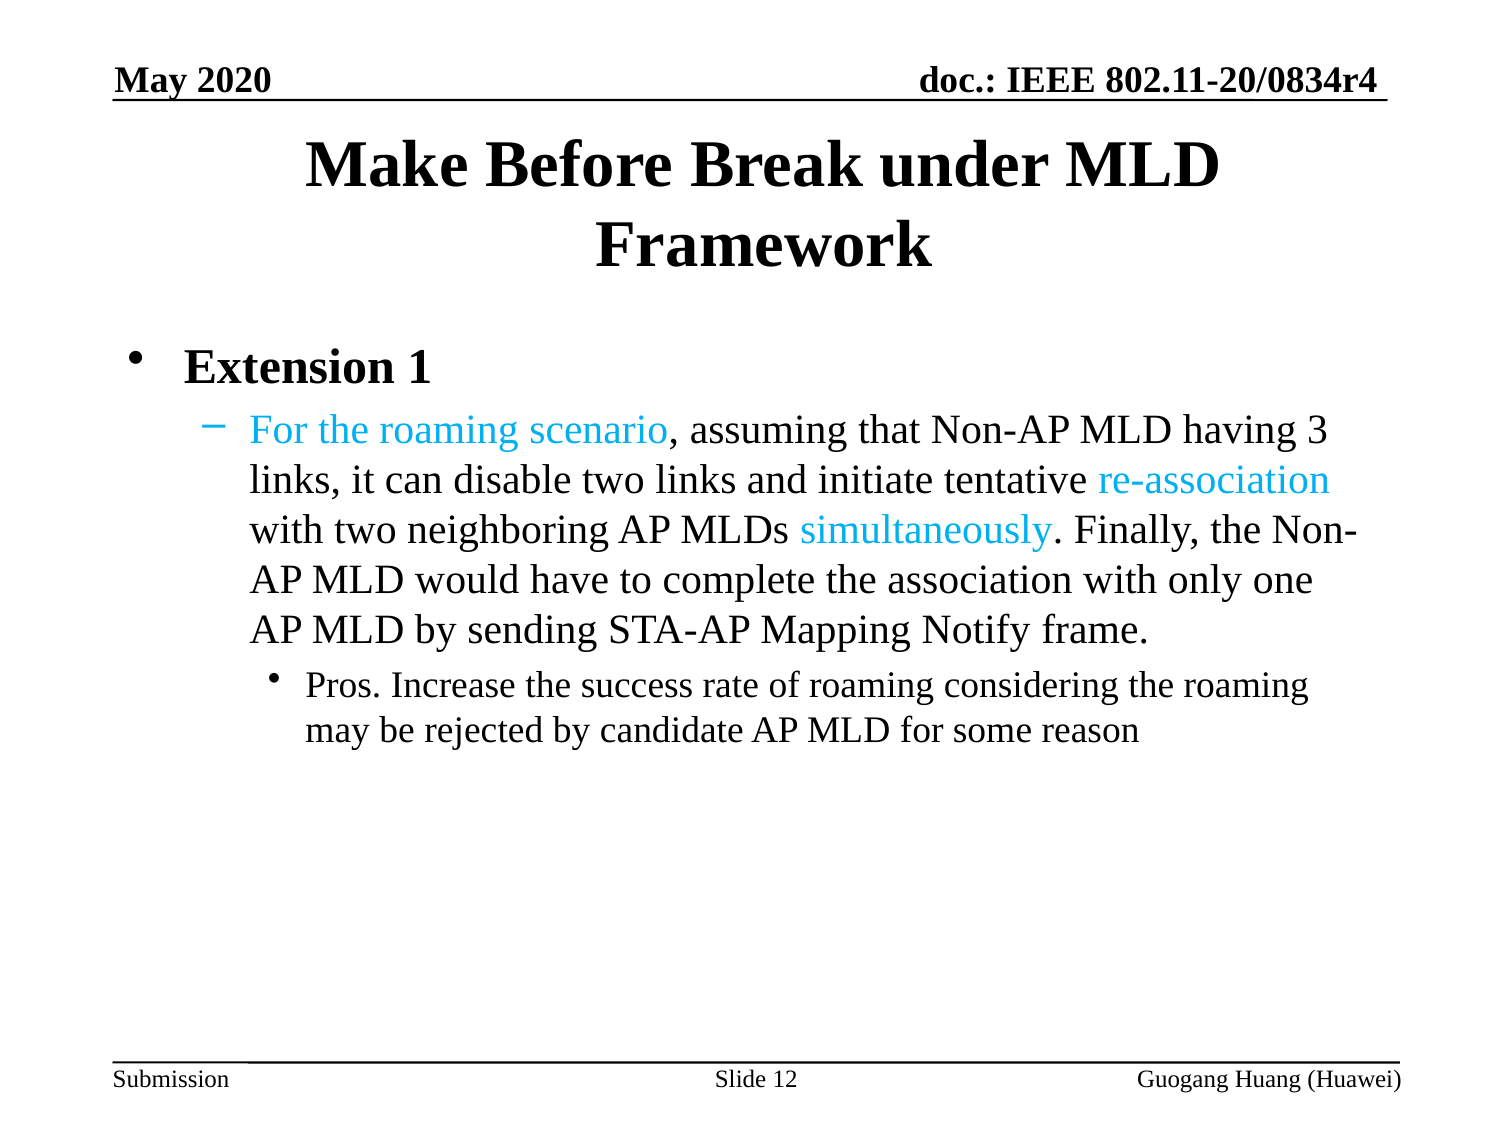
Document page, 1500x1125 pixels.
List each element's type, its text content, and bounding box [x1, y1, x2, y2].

slide_number Slide 12 [712, 1061, 800, 1093]
text_box Make Before Break under MLD Framework [126, 112, 1402, 288]
footer Guogang Huang (Huawei) [1133, 1061, 1402, 1093]
list Extension 1 For the roaming scenario, assuming that Non-AP MLD having 3 links, it can disable two links and initiate tentative re-association with two neighboring AP MLDs simultaneously. Finally, the Non-AP MLD would have to complete the association with only one AP MLD by sending STA-AP Mapping Notify frame. Pros. Increase the success rate of roaming considering the roaming may be rejected by candidate AP MLD for some reason [112, 326, 1388, 1002]
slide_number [114, 54, 274, 101]
